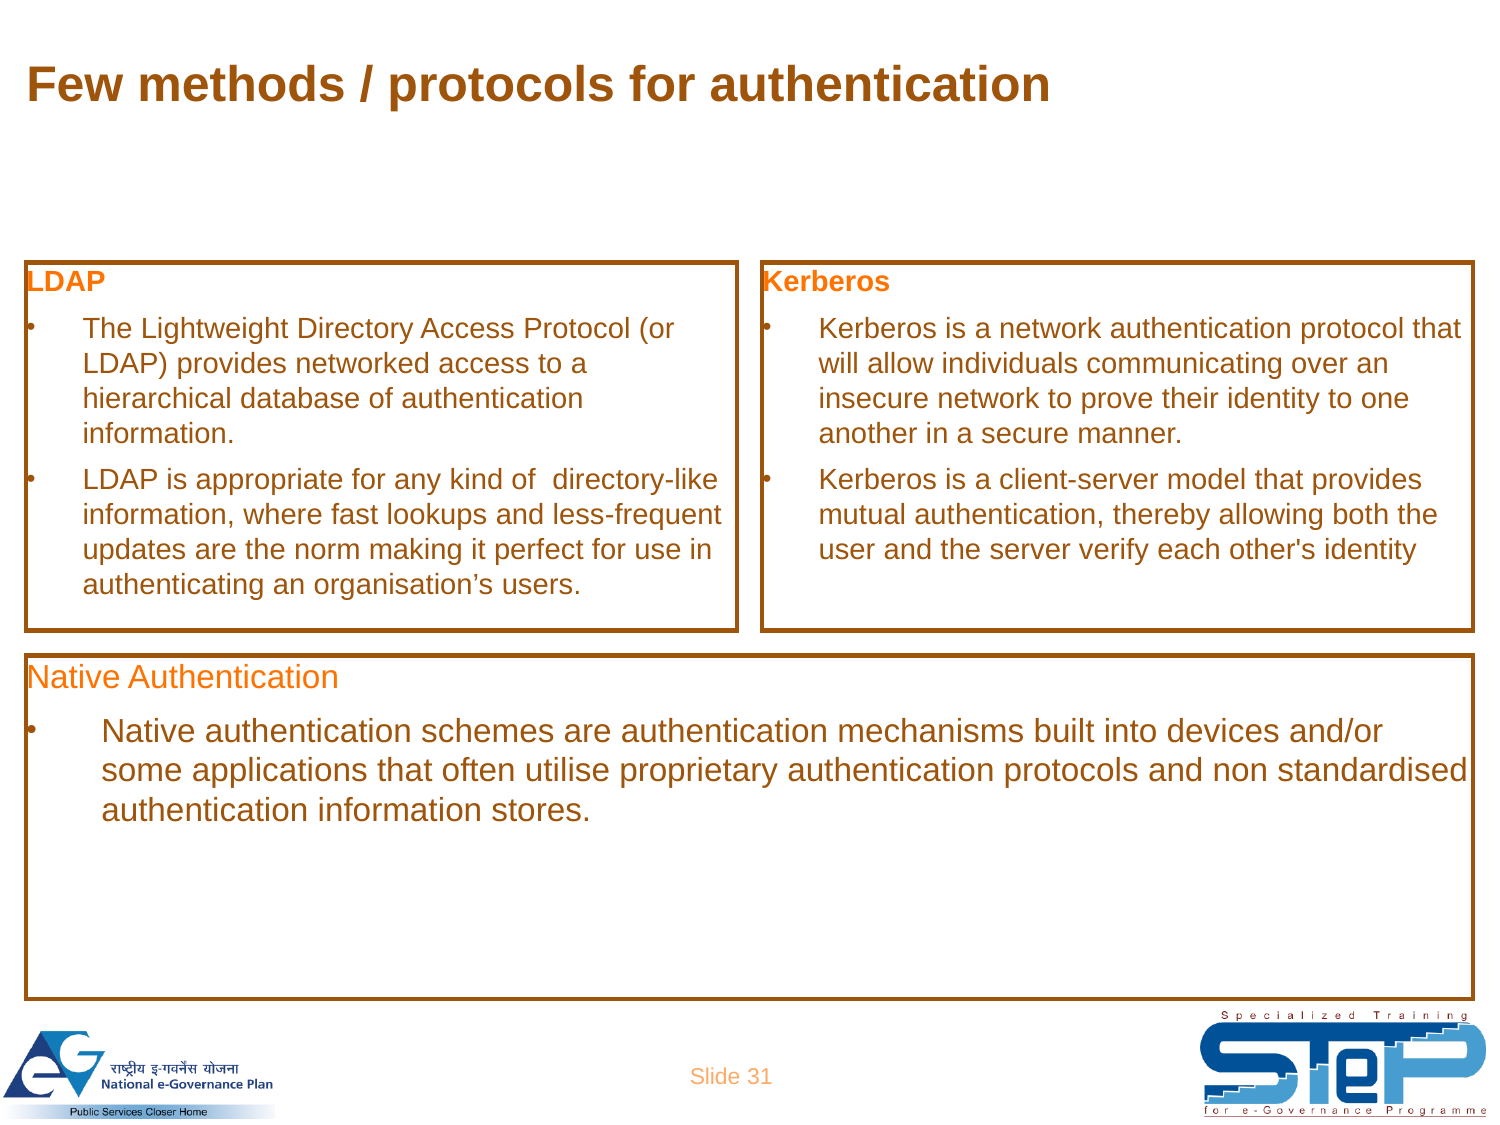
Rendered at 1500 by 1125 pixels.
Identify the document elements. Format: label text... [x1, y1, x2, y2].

title Few methods / protocols for authentication [26, 50, 1472, 176]
list Kerberos Kerberos is a network authentication protocol that will allow individuals communicating over an insecure network to prove their identity to one another in a secure manner. Kerberos is a client-server model that provides mutual authentication, thereby allowing both the user and the server verify each other's identity [760, 260, 1475, 633]
list LDAP The Lightweight Directory Access Protocol (or LDAP) provides networked access to a hierarchical database of authentication information. LDAP is appropriate for any kind of directory-like information, where fast lookups and less-frequent updates are the norm making it perfect for use in authenticating an organisation’s users. [24, 260, 739, 633]
picture [1200, 1011, 1486, 1117]
picture [2, 1031, 275, 1119]
list Native Authentication Native authentication schemes are authentication mechanisms built into devices and/or some applications that often utilise proprietary authentication protocols and non standardised authentication information stores. [24, 653, 1475, 1001]
